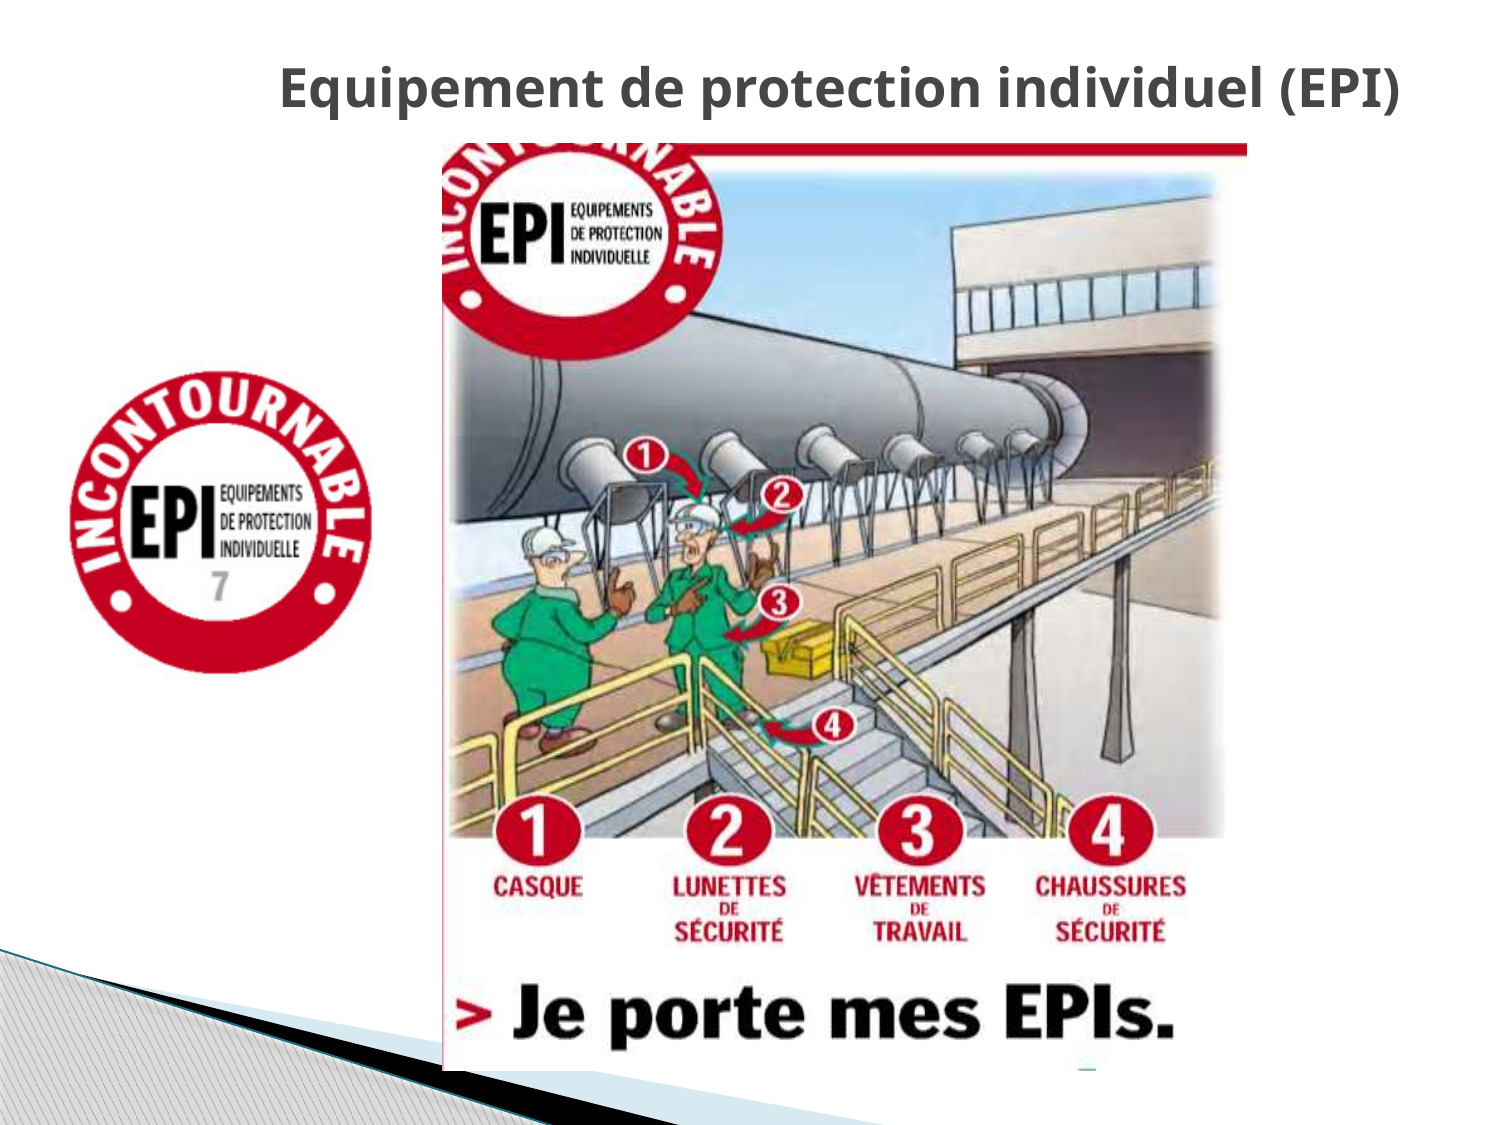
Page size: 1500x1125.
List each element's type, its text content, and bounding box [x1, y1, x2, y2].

title Equipement de protection individuel (EPI) [264, 42, 1436, 129]
picture [442, 143, 1247, 1071]
picture [52, 361, 399, 721]
